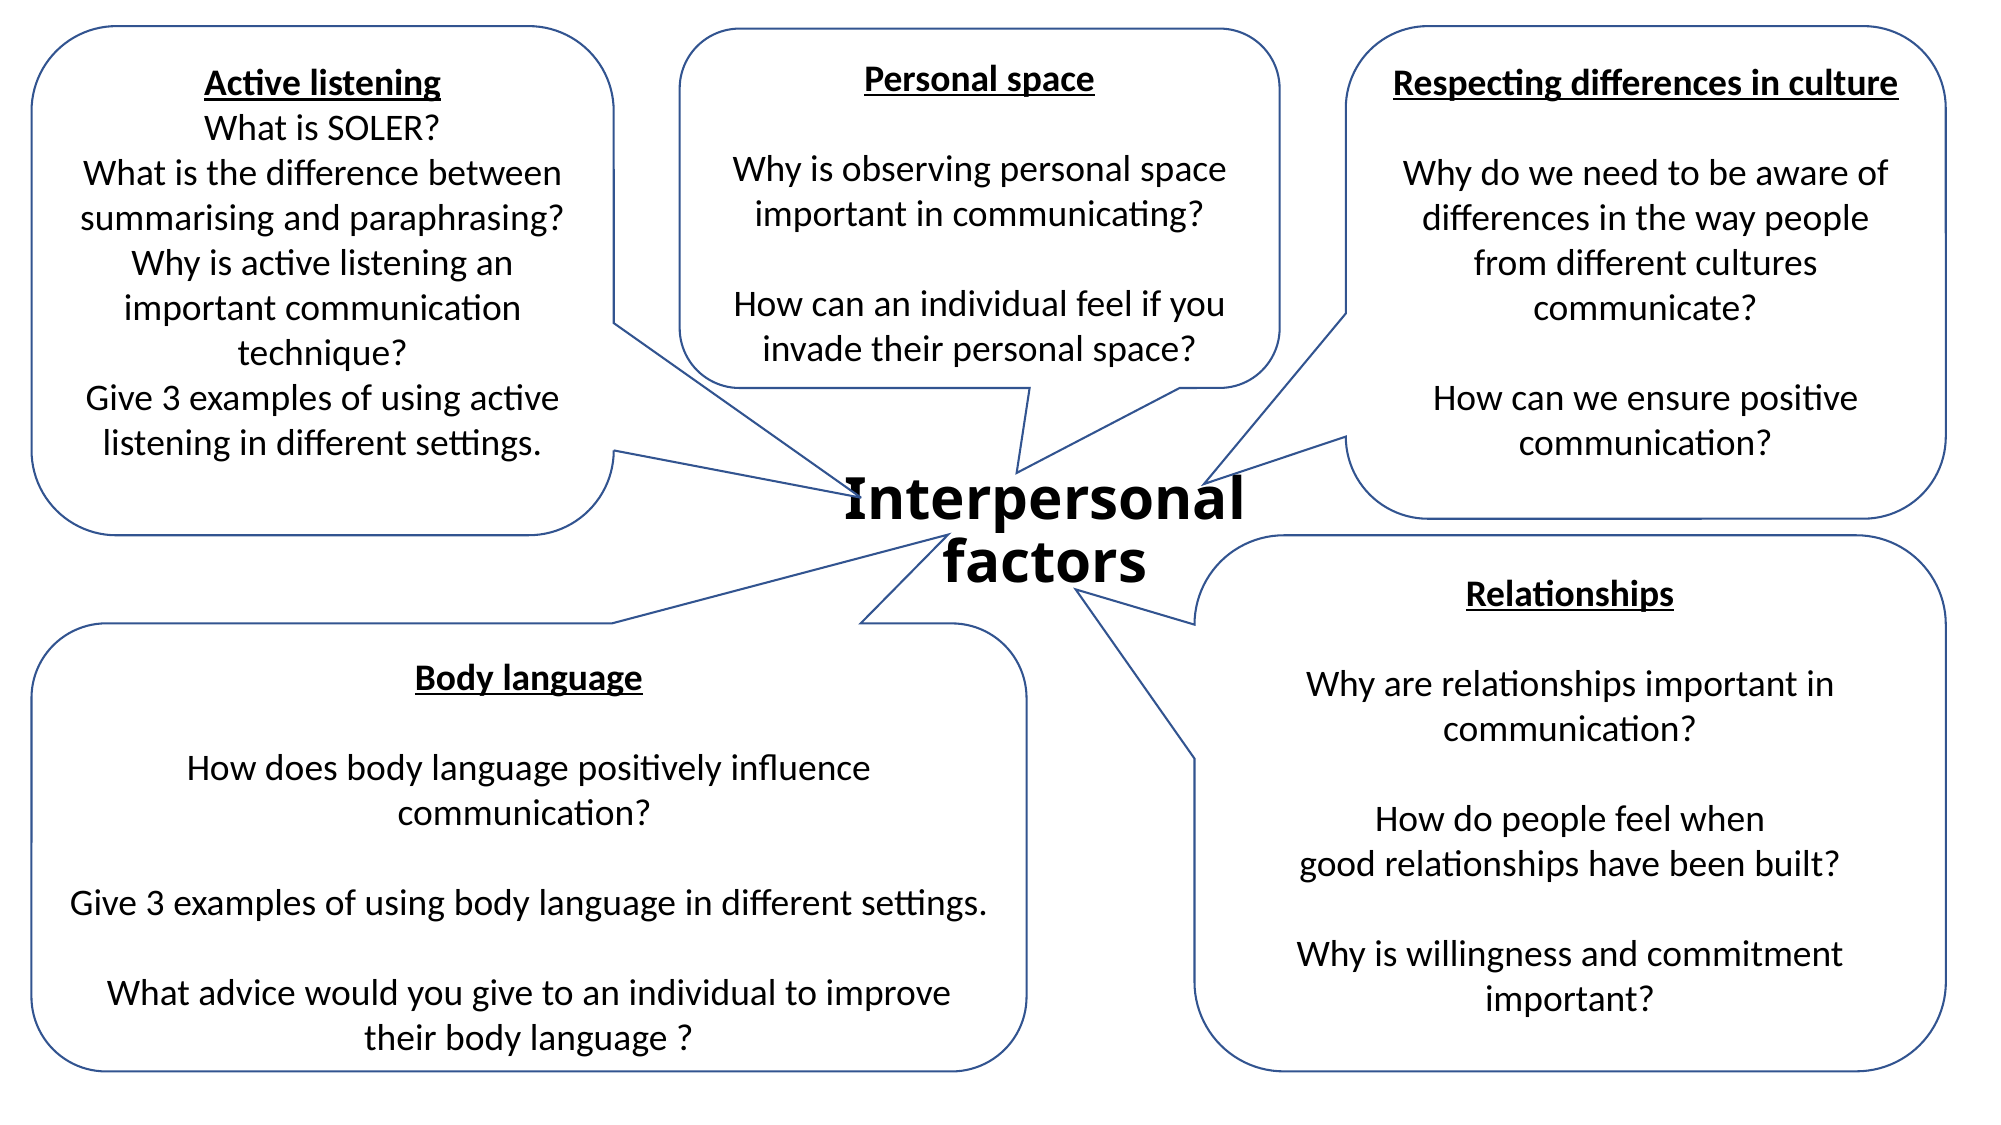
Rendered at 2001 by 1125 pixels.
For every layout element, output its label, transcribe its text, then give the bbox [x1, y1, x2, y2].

text_box Active listening What is SOLER? What is the difference between summarising and paraphrasing? Why is active listening an important communication technique? Give 3 examples of using active listening in different settings. [30, 25, 862, 537]
text_box Interpersonal factors [810, 462, 1280, 616]
text_box Relationships Why are relationships important in communication? How do people feel when good relationships have been built? Why is willingness and commitment important? [1073, 534, 1947, 1073]
text_box Body language How does body language positively influence communication? Give 3 examples of using body language in different settings. What advice would you give to an individual to improve their body language ? [30, 532, 1028, 1073]
text_box Respecting differences in culture Why do we need to be aware of differences in the way people from different cultures communicate? How can we ensure positive communication? [1200, 25, 1947, 520]
text_box Personal space Why is observing personal space important in communicating? How can an individual feel if you invade their personal space? [678, 27, 1281, 475]
